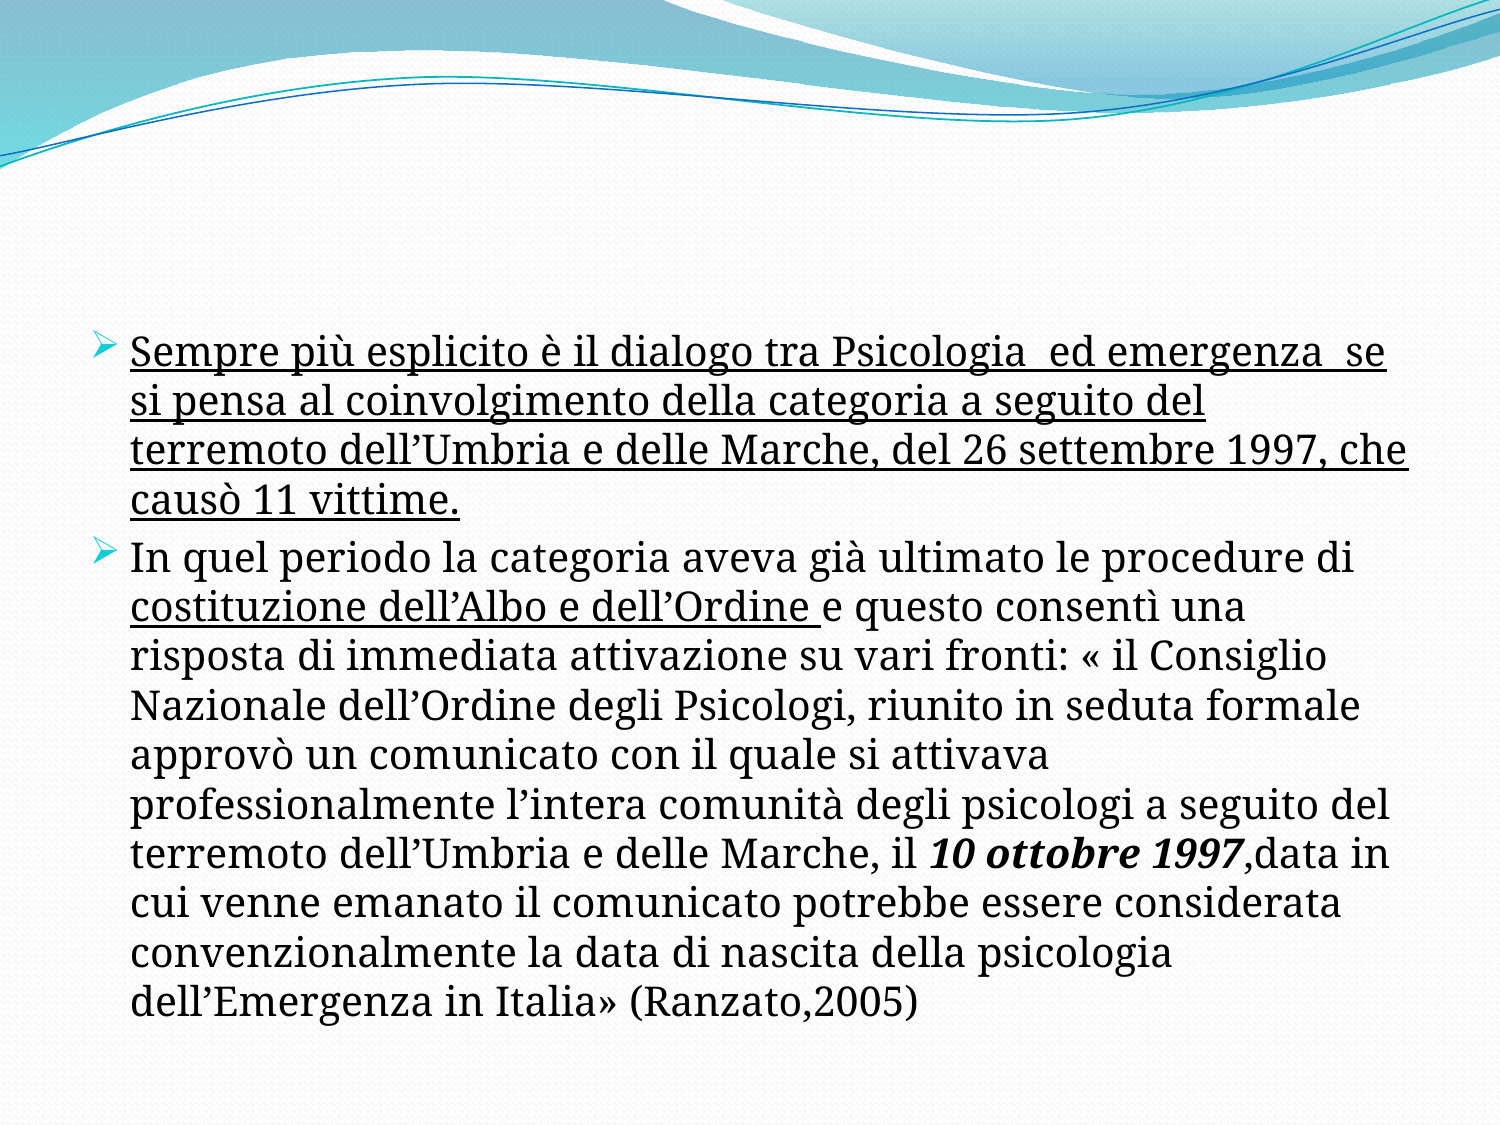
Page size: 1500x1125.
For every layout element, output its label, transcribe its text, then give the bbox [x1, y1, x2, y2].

list Sempre più esplicito è il dialogo tra Psicologia ed emergenza se si pensa al coinvolgimento della categoria a seguito del terremoto dell’Umbria e delle Marche, del 26 settembre 1997, che causò 11 vittime. In quel periodo la categoria aveva già ultimato le procedure di costituzione dell’Albo e dell’Ordine e questo consentì una risposta di immediata attivazione su vari fronti: « il Consiglio Nazionale dell’Ordine degli Psicologi, riunito in seduta formale approvò un comunicato con il quale si attivava professionalmente l’intera comunità degli psicologi a seguito del terremoto dell’Umbria e delle Marche, il 10 ottobre 1997,data in cui venne emanato il comunicato potrebbe essere considerata convenzionalmente la data di nascita della psicologia dell’Emergenza in Italia» (Ranzato,2005) [75, 317, 1425, 1038]
